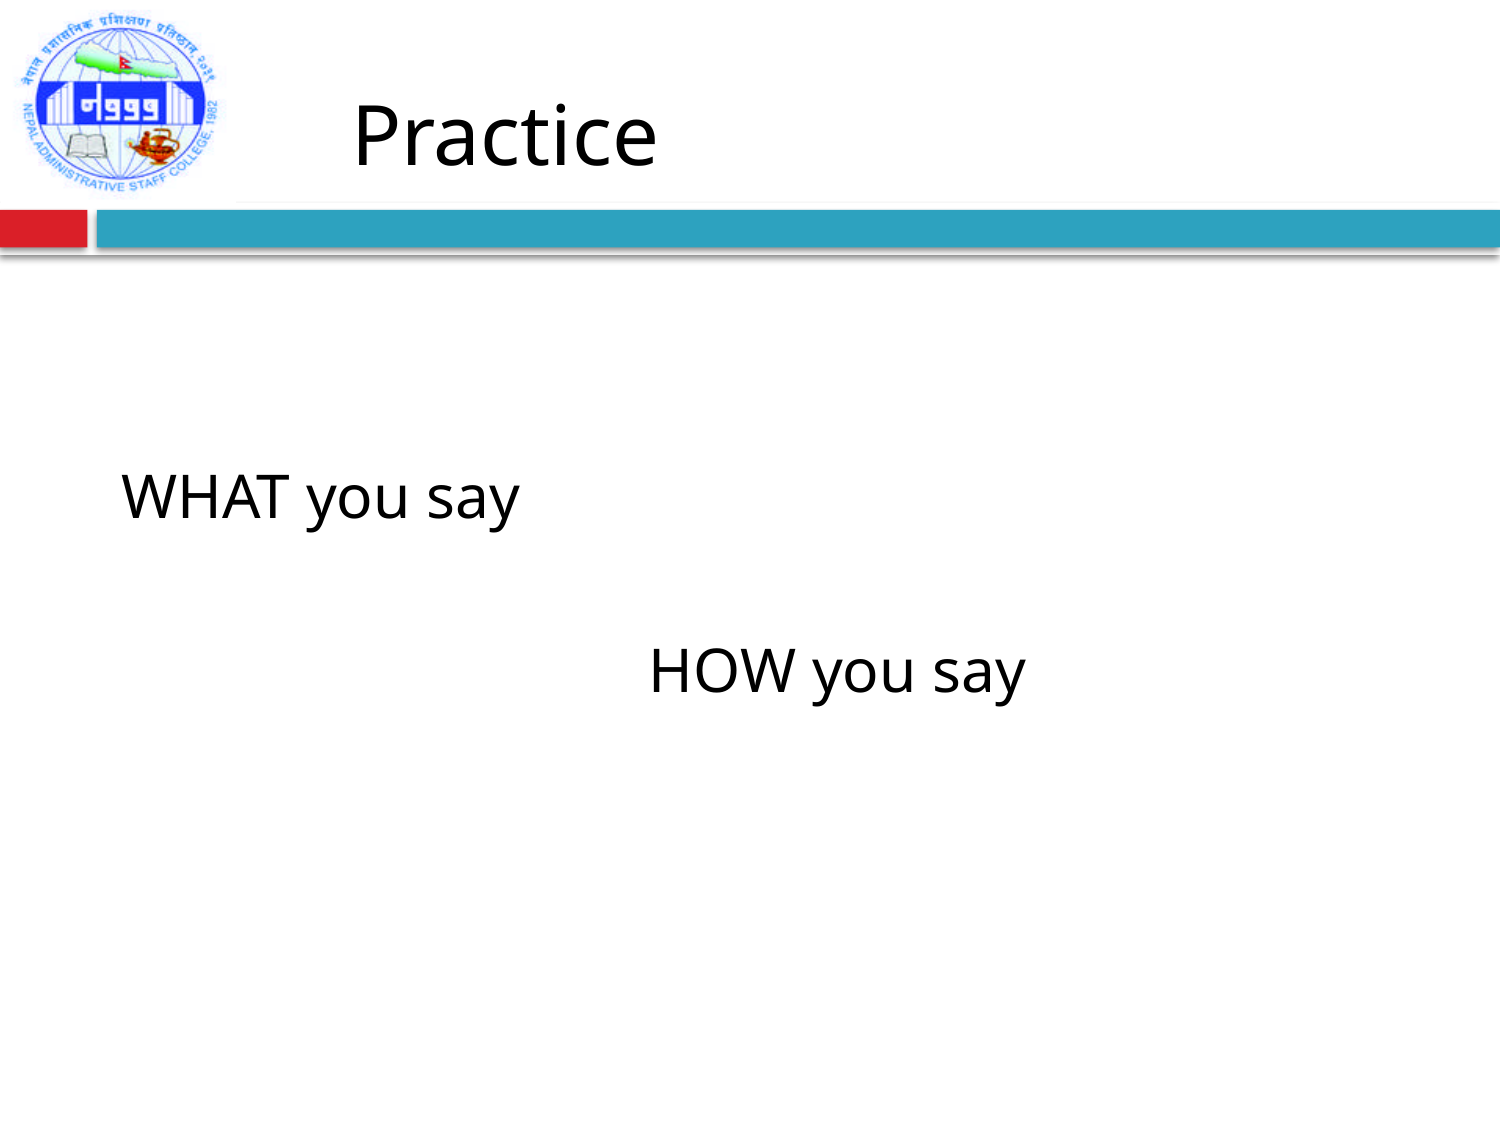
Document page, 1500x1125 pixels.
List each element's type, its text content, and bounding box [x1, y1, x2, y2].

picture [1, 0, 236, 208]
list Practice WHAT you say HOW you say [75, 75, 1425, 1005]
